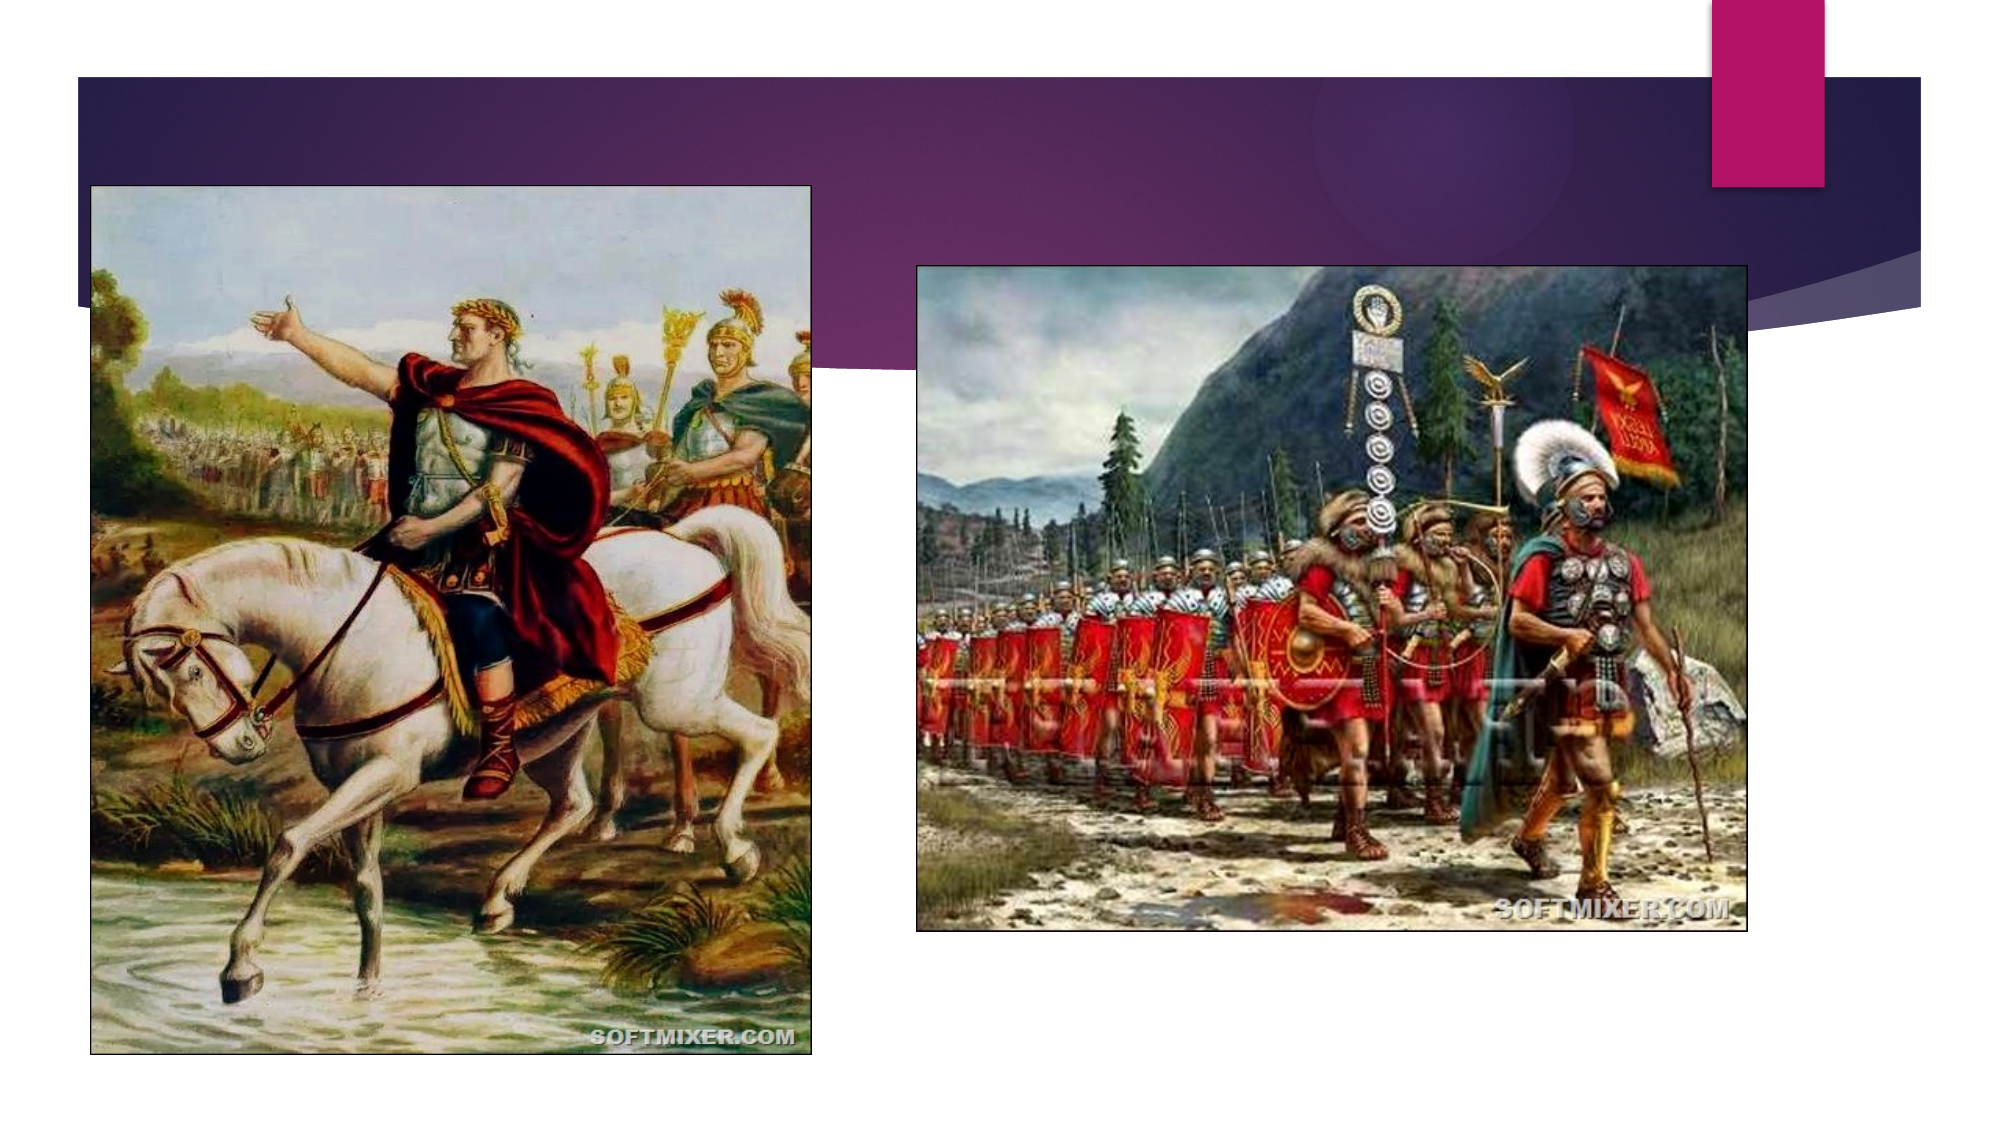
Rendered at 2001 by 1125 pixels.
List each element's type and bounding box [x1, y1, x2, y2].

picture [915, 265, 1748, 932]
list [90, 185, 812, 1055]
